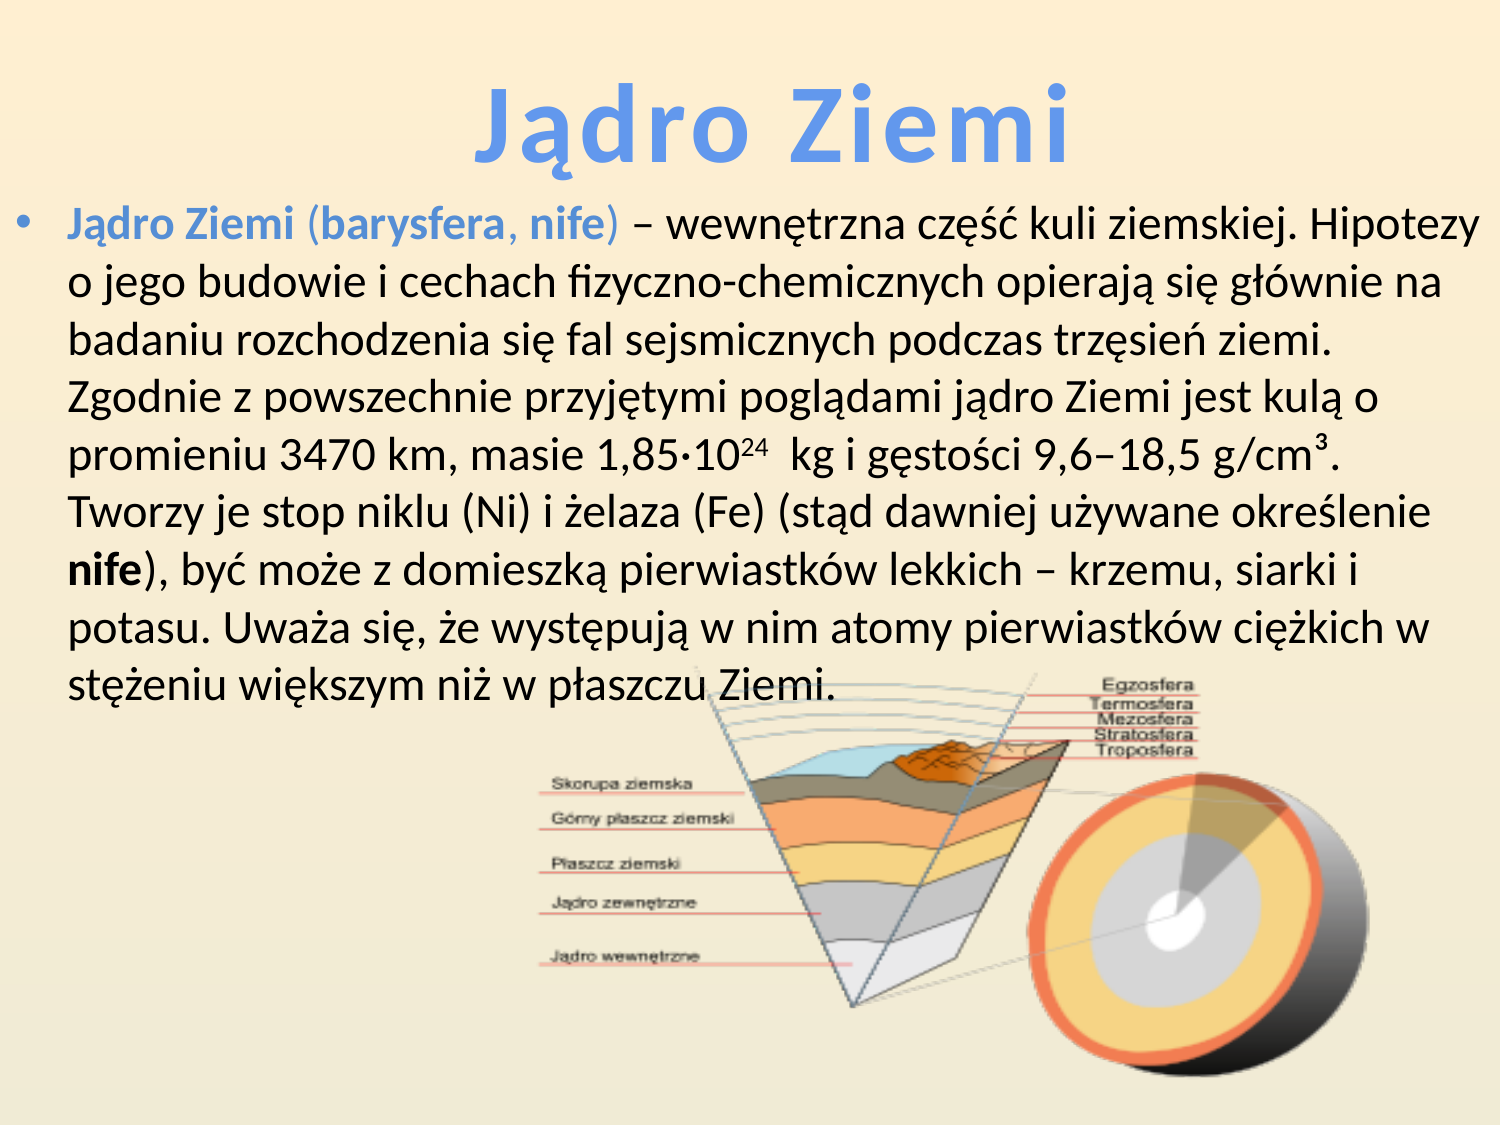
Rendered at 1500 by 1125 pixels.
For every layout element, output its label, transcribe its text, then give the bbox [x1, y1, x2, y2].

text_box Jądro Ziemi [419, 42, 1128, 193]
list Jądro Ziemi (barysfera, nife) – wewnętrzna część kuli ziemskiej. Hipotezy o jego budowie i cechach fizyczno-chemicznych opierają się głównie na badaniu rozchodzenia się fal sejsmicznych podczas trzęsień ziemi. Zgodnie z powszechnie przyjętymi poglądami jądro Ziemi jest kulą o promieniu 3470 km, masie 1,85·1024 kg i gęstości 9,6–18,5 g/cm³. Tworzy je stop niklu (Ni) i żelaza (Fe) (stąd dawniej używane określenie nife), być może z domieszką pierwiastków lekkich – krzemu, siarki i potasu. Uważa się, że występują w nim atomy pierwiastków ciężkich w stężeniu większym niż w płaszczu Ziemi. [0, 184, 1500, 728]
picture [489, 656, 1412, 1087]
